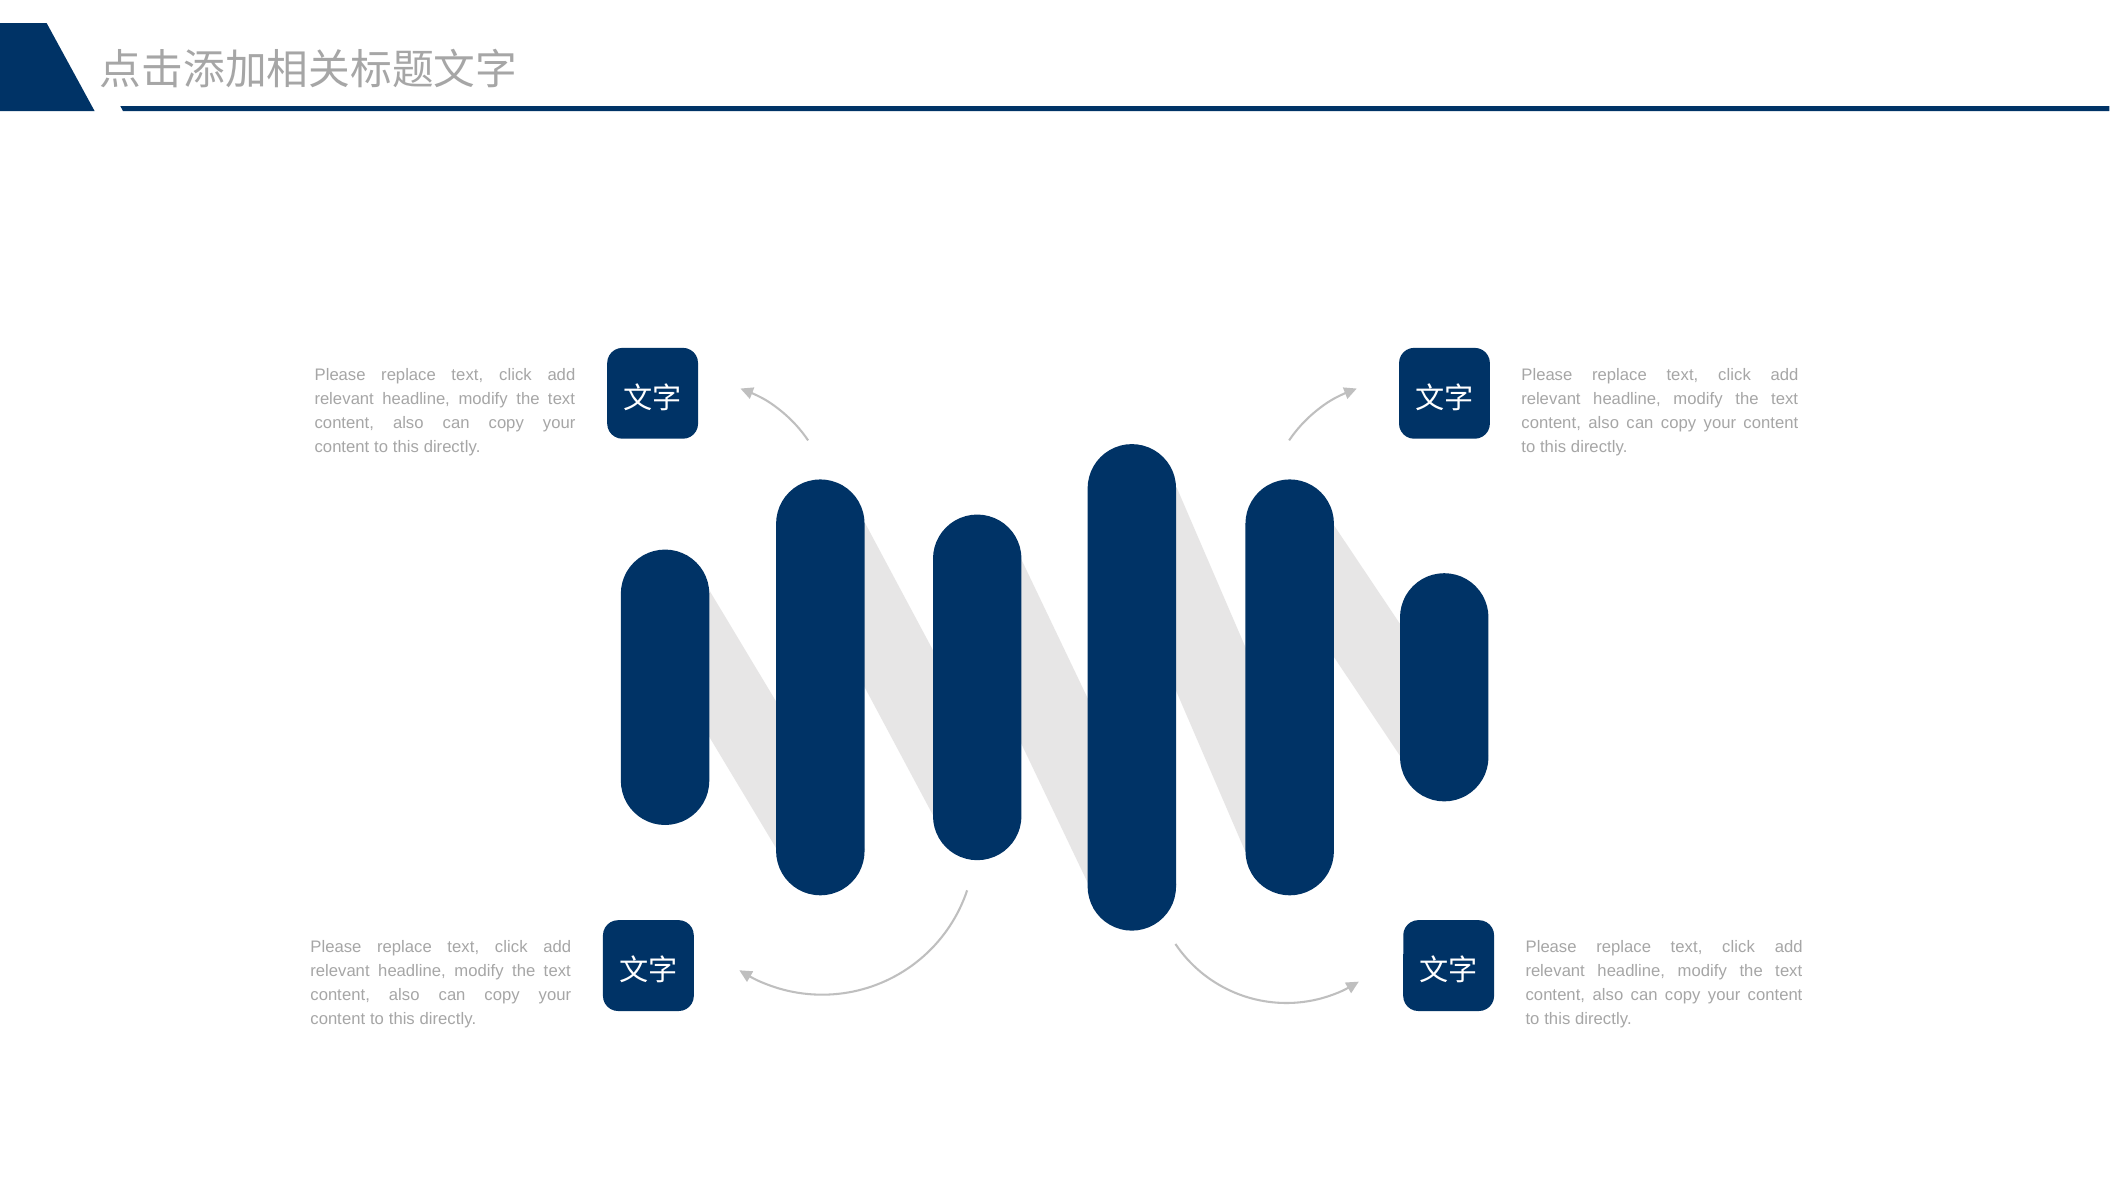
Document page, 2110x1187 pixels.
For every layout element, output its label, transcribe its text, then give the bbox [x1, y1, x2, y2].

text_box 文字 [606, 346, 700, 440]
text_box 文字 [1402, 919, 1496, 1013]
text_box Please replace text, click add relevant headline, modify the text content, also can copy your content to this directly. [314, 359, 576, 456]
text_box [1174, 886, 1359, 1004]
text_box [1086, 443, 1178, 488]
text_box [1288, 387, 1391, 488]
text_box [0, 22, 97, 113]
text_box 文字 [1397, 346, 1491, 440]
text_box [792, 478, 849, 488]
text_box Please replace text, click add relevant headline, modify the text content, also can copy your content to this directly. [1525, 932, 1804, 1028]
text_box 文字 [601, 919, 695, 1013]
text_box [1298, 886, 1319, 895]
text_box [1261, 478, 1318, 488]
text_box Please replace text, click add relevant headline, modify the text content, also can copy your content to this directly. [310, 932, 572, 1028]
text_box Please replace text, click add relevant headline, modify the text content, also can copy your content to this directly. [1521, 359, 1799, 456]
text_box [621, 488, 1489, 886]
text_box [118, 104, 2110, 113]
text_box [1086, 886, 1178, 932]
text_box [706, 387, 809, 488]
text_box [739, 886, 968, 996]
text_box 点击添加相关标题文字 [99, 42, 603, 93]
